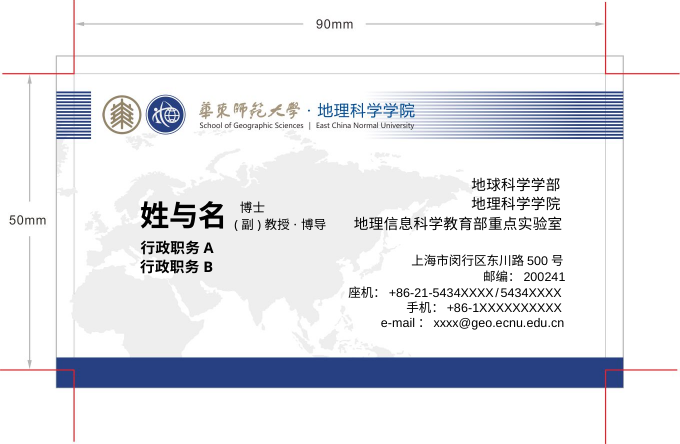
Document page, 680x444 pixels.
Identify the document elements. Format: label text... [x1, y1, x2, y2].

text_box 姓与名 [140, 197, 229, 233]
text_box 手机：+86-1XXXXXXXXXX [406, 300, 562, 315]
text_box 行政职务B [140, 257, 214, 276]
text_box 邮编：200241 [483, 269, 566, 285]
text_box (副)教授 · 博导 [234, 216, 327, 232]
text_box 行政职务A [140, 239, 214, 257]
text_box 地球科学学部 [471, 175, 561, 194]
text_box 上海市闵行区东川路500号 [411, 253, 564, 269]
text_box e-mail：xxxx@geo.ecnu.edu.cn [380, 315, 565, 331]
text_box 地理科学学院 [471, 195, 561, 213]
text_box 座机：+86-21-5434XXXX / 5434XXXX [348, 284, 562, 300]
text_box 地理信息科学教育部重点实验室 [354, 214, 563, 233]
picture [0, 0, 680, 444]
text_box 博士 [239, 200, 266, 216]
